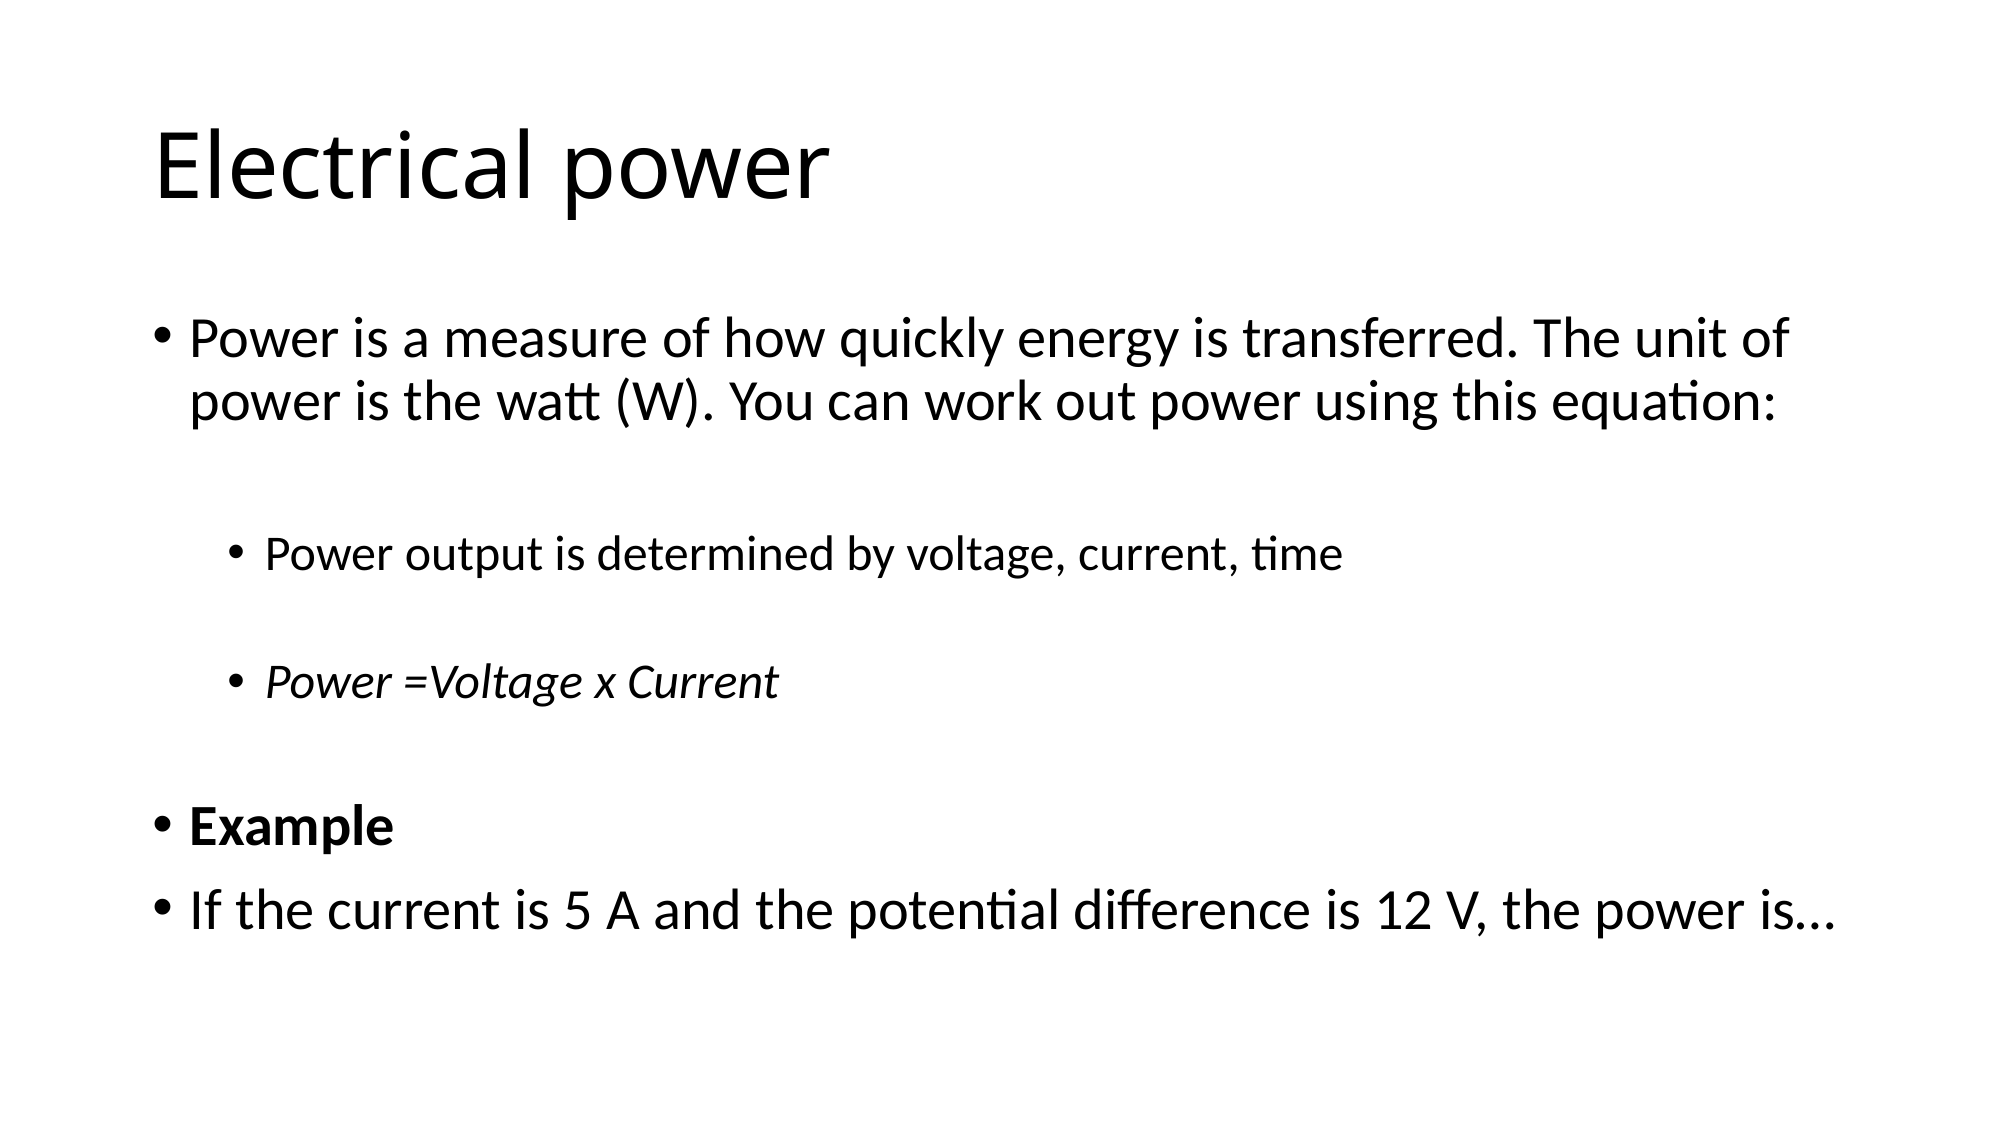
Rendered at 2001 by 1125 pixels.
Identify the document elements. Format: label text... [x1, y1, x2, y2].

list Power is a measure of how quickly energy is transferred. The unit of power is the watt (W). You can work out power using this equation: Power output is determined by voltage, current, time Power =Voltage x Current Example If the current is 5 A and the potential difference is 12 V, the power is… [137, 299, 1863, 1014]
title Electrical power [137, 59, 1863, 278]
